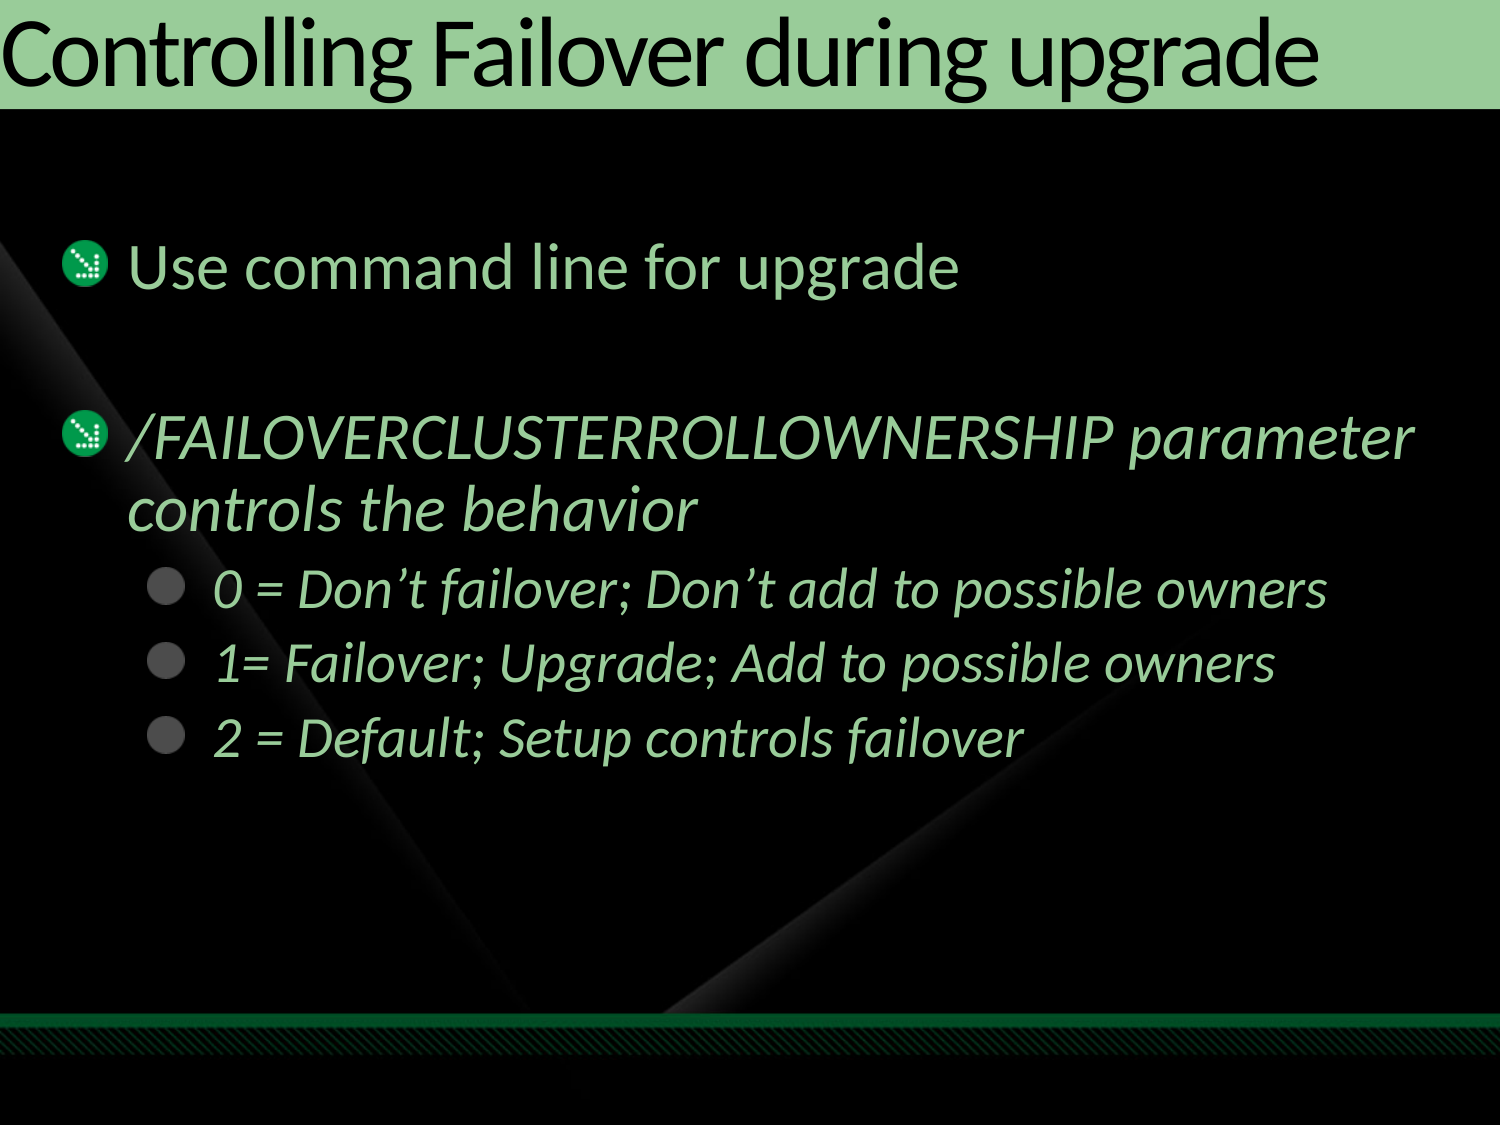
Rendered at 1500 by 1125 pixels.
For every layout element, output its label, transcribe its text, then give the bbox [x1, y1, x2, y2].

title Controlling Failover during upgrade [0, 0, 1500, 110]
list Use command line for upgrade /FAILOVERCLUSTERROLLOWNERSHIP parameter controls the behavior 0 = Don’t failover; Don’t add to possible owners 1= Failover; Upgrade; Add to possible owners 2 = Default; Setup controls failover [62, 231, 1438, 980]
picture [0, 110, 1500, 1125]
